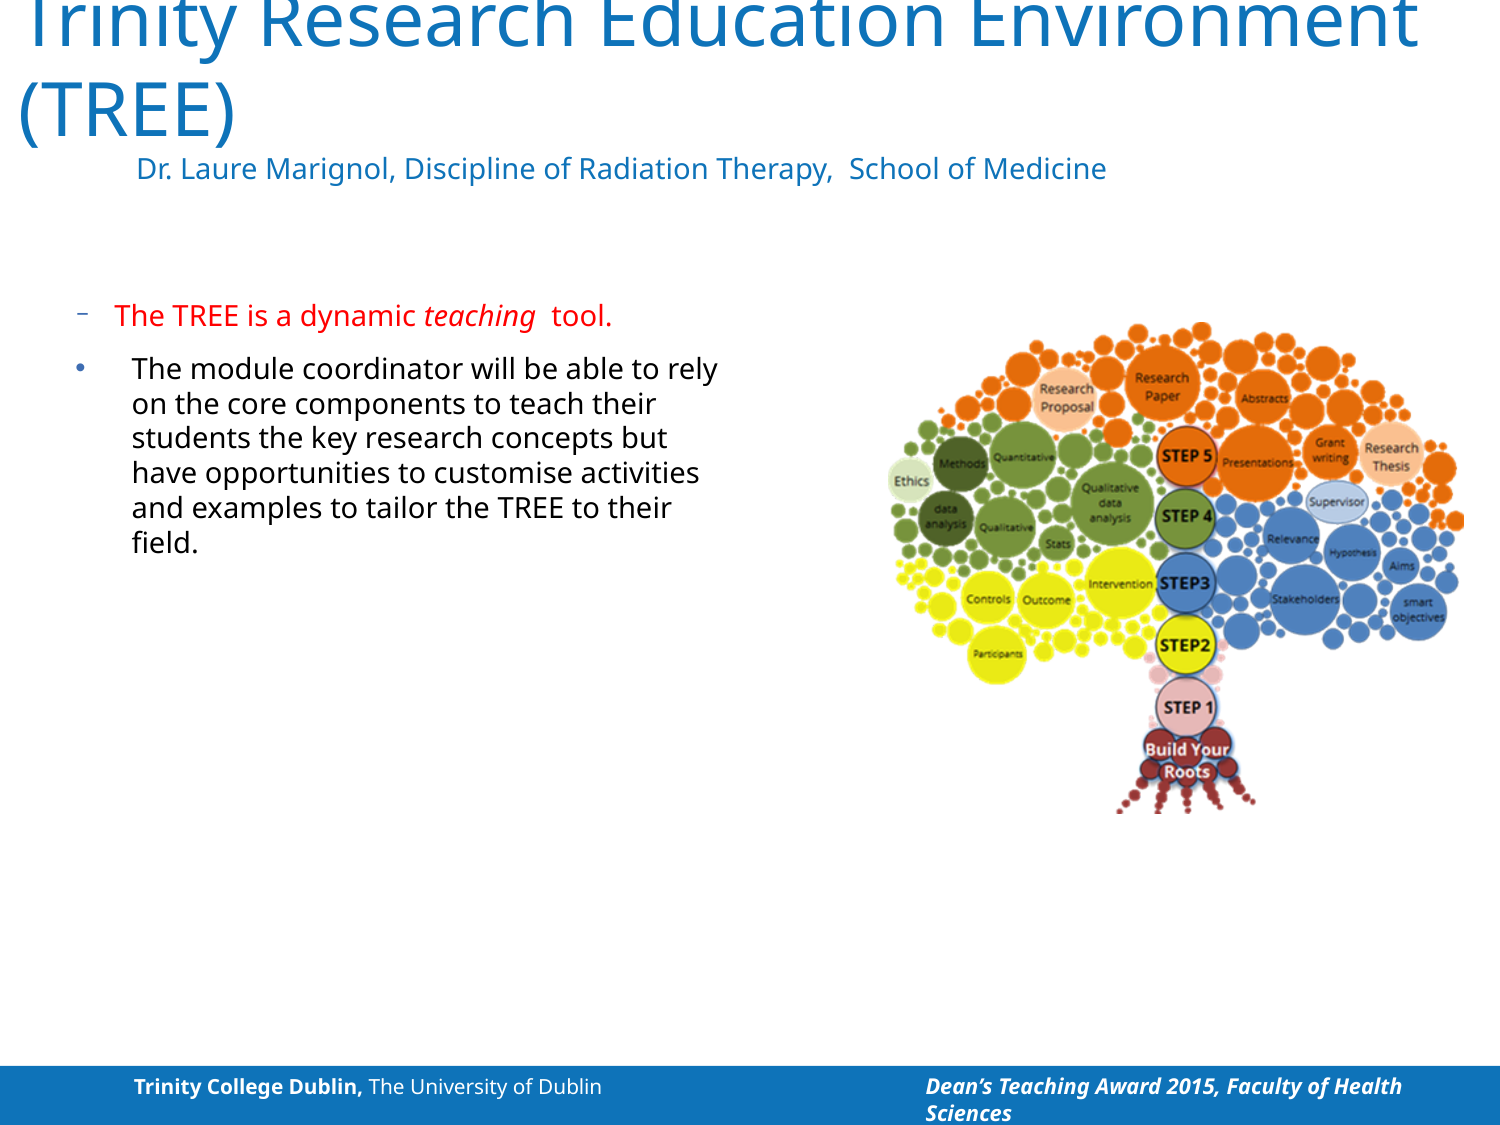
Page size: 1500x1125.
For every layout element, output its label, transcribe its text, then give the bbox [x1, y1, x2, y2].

list [53, 253, 811, 908]
picture [888, 322, 1464, 814]
text_box The TREE is a dynamic teaching tool. The module coordinator will be able to rely on the core components to teach their students the key research concepts but have opportunities to customise activities and examples to tailor the TREE to their field. [75, 297, 731, 961]
title Trinity Research Education Environment (TREE) [18, 59, 1500, 152]
text_box Dean’s Teaching Award 2015, Faculty of Health Sciences [910, 1065, 1500, 1125]
list Dr. Laure Marignol, Discipline of Radiation Therapy, School of Medicine [135, 149, 1367, 196]
